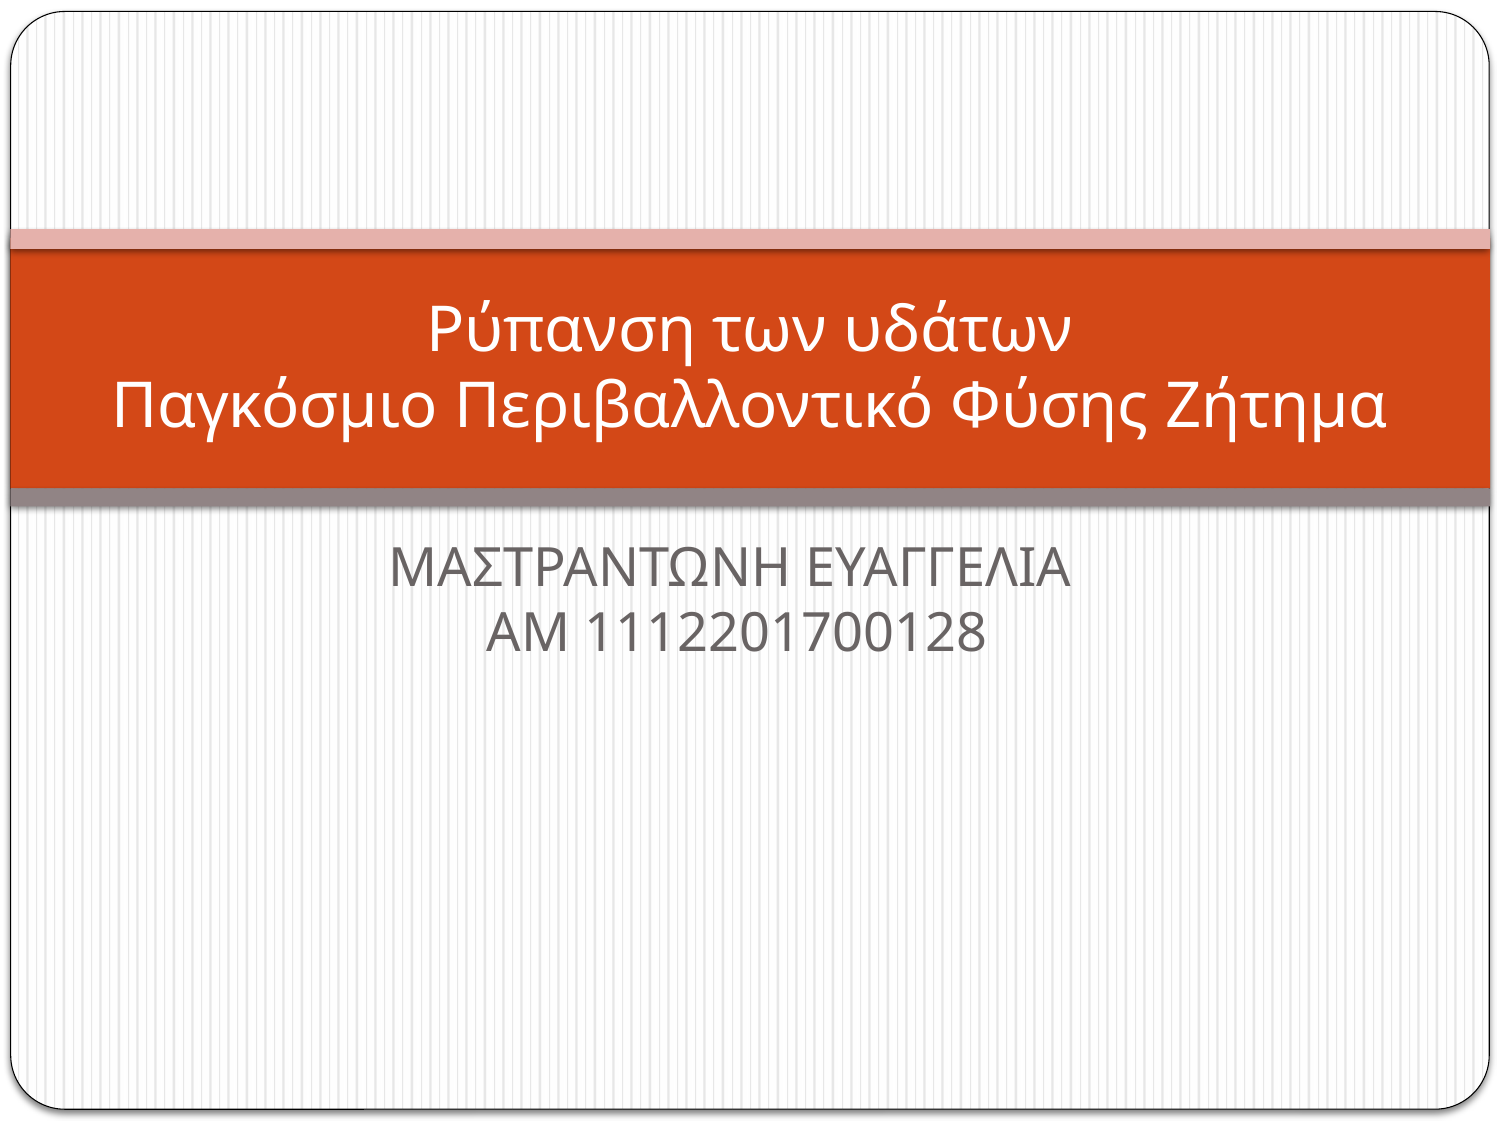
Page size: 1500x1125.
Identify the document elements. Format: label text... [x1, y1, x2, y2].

title Ρύπανση των υδάτων Παγκόσμιο Περιβαλλοντικό Φύσης Ζήτημα [75, 247, 1425, 489]
subtitle ΜΑΣΤΡΑΝΤΩΝΗ ΕΥΑΓΓΕΛΙΑ ΑΜ 1112201700128 [212, 525, 1263, 788]
